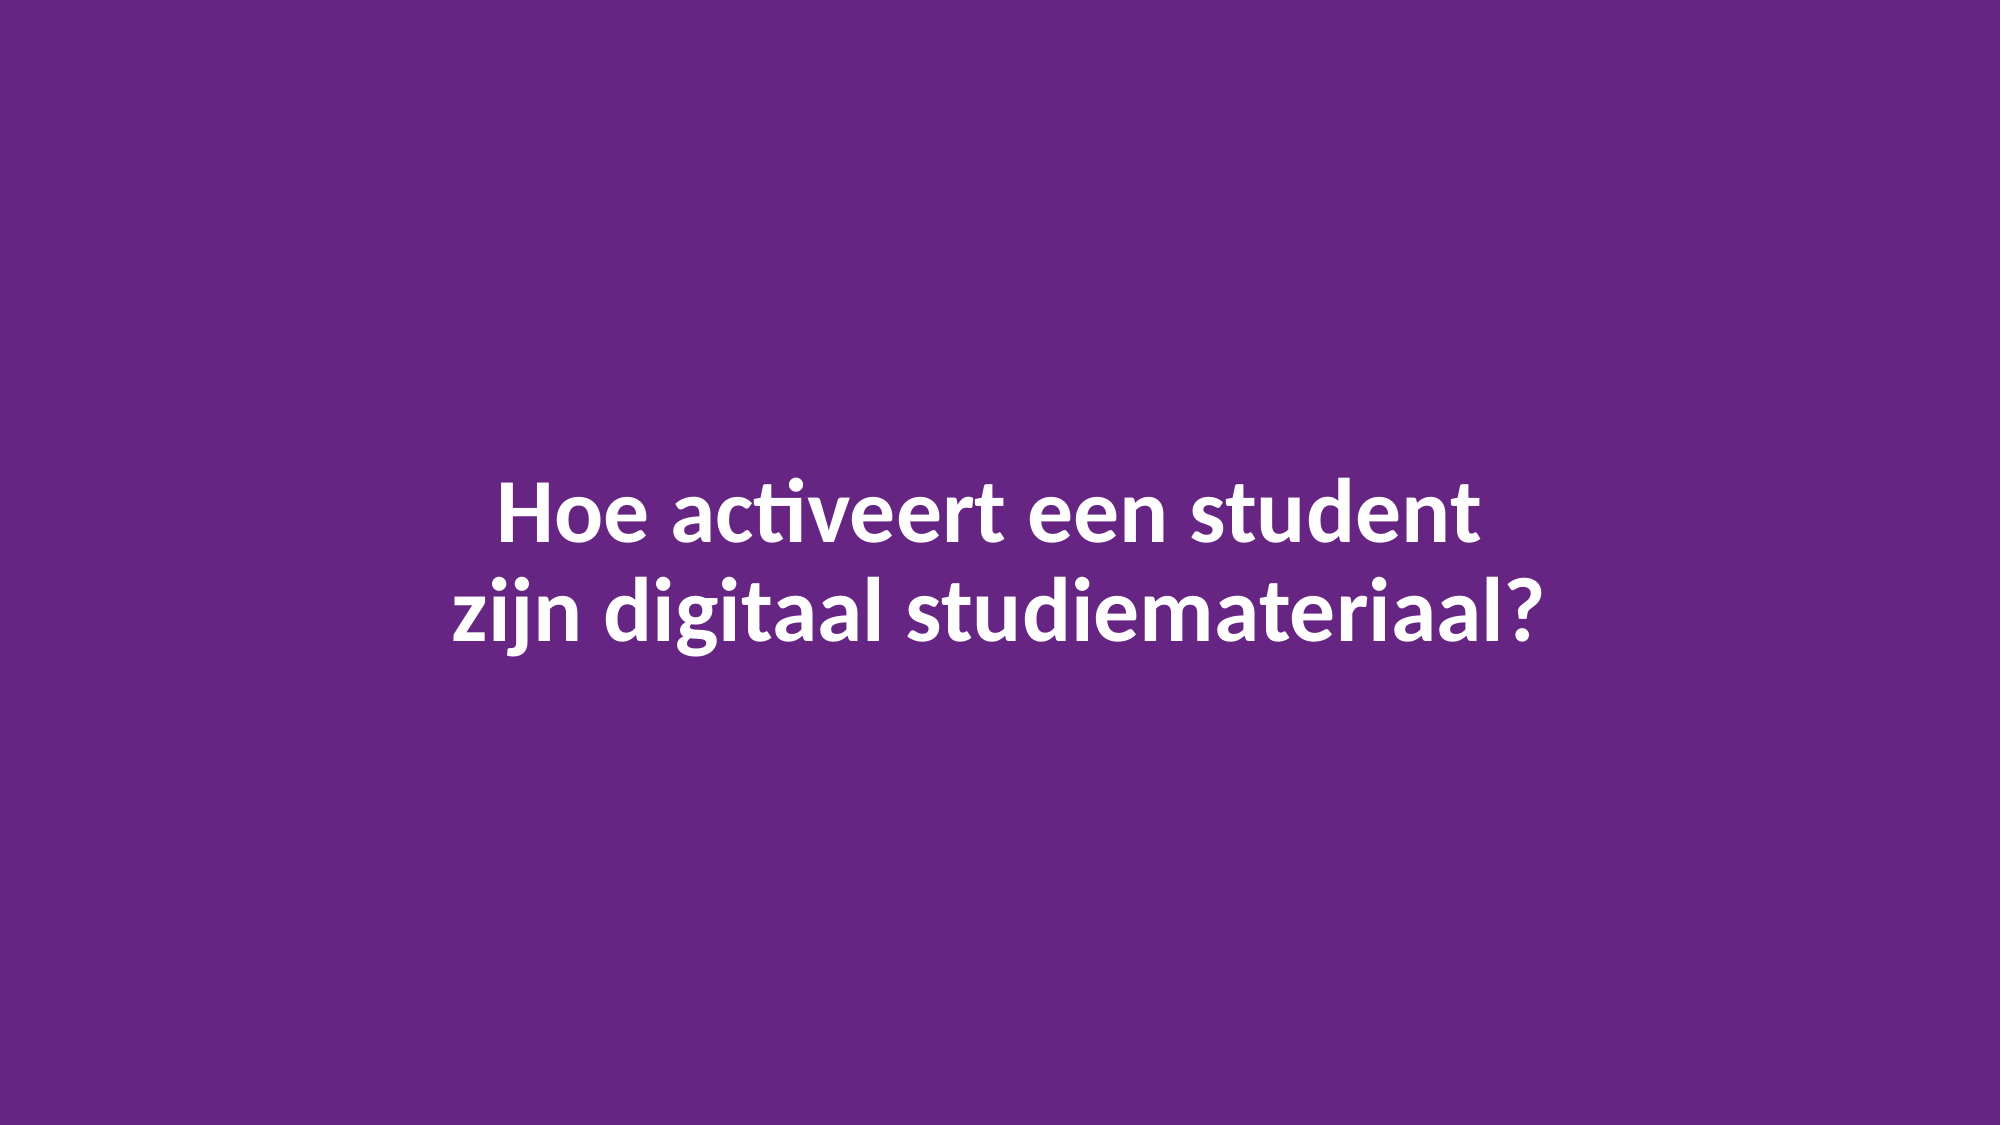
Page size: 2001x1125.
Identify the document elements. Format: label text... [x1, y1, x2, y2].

list Hoe activeert een student zijn digitaal studiemateriaal? [173, 356, 1827, 770]
